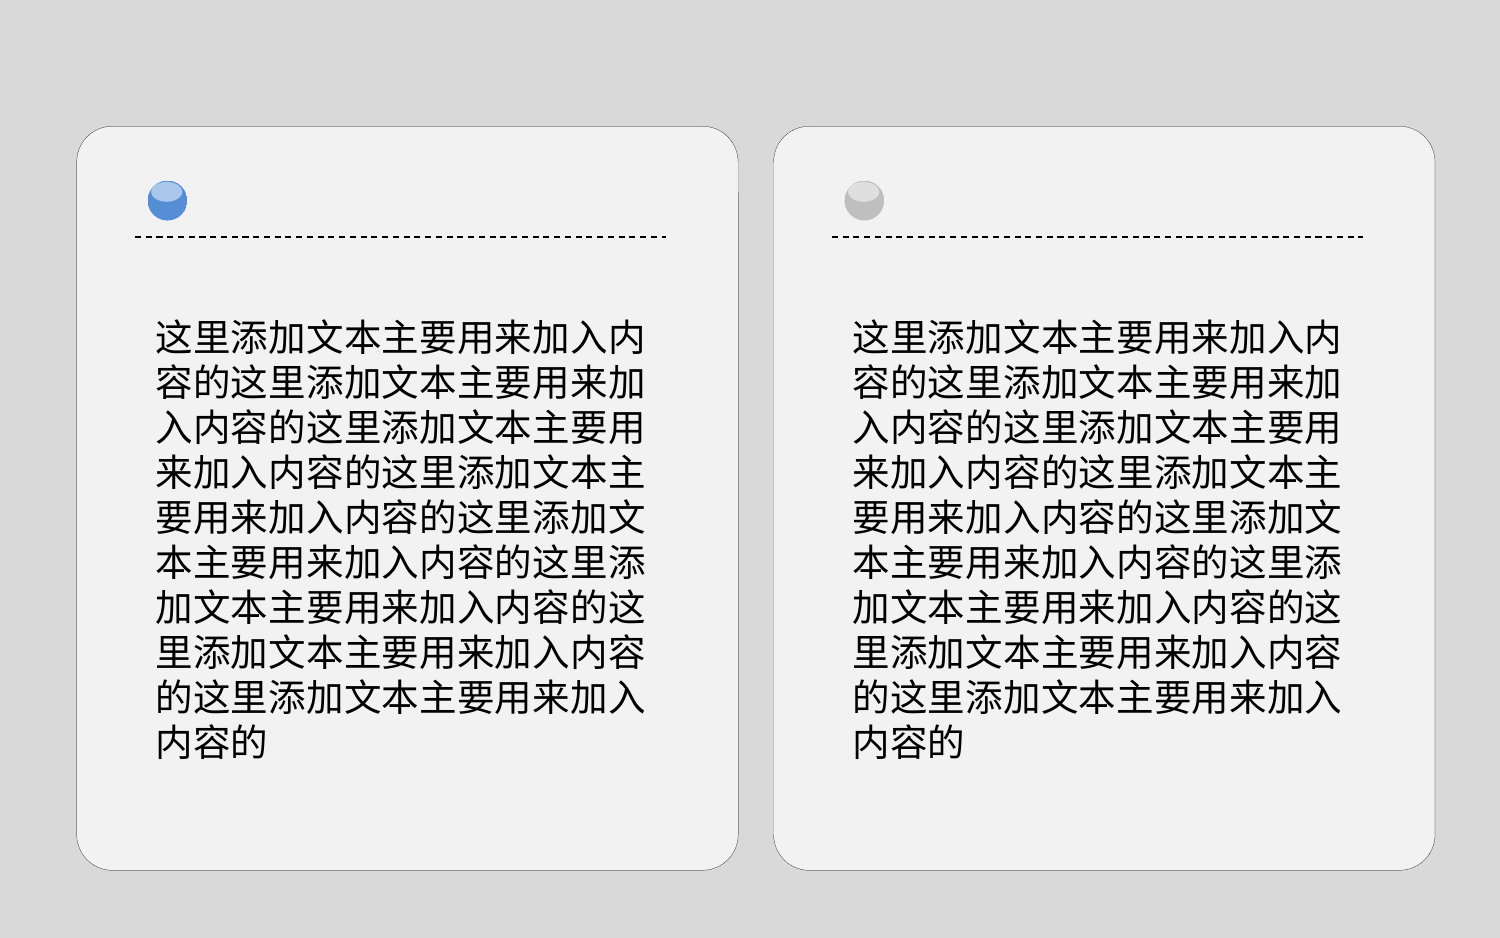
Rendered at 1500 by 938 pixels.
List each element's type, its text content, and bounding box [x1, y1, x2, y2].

text_box 这里添加文本主要用来加入内容的这里添加文本主要用来加入内容的这里添加文本主要用来加入内容的这里添加文本主要用来加入内容的这里添加文本主要用来加入内容的这里添加文本主要用来加入内容的这里添加文本主要用来加入内容的这里添加文本主要用来加入内容的 [140, 306, 661, 771]
text_box [771, 124, 1438, 873]
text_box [844, 180, 885, 221]
text_box [74, 124, 741, 873]
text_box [147, 180, 188, 221]
text_box 这里添加文本主要用来加入内容的这里添加文本主要用来加入内容的这里添加文本主要用来加入内容的这里添加文本主要用来加入内容的这里添加文本主要用来加入内容的这里添加文本主要用来加入内容的这里添加文本主要用来加入内容的这里添加文本主要用来加入内容的 [837, 306, 1358, 771]
